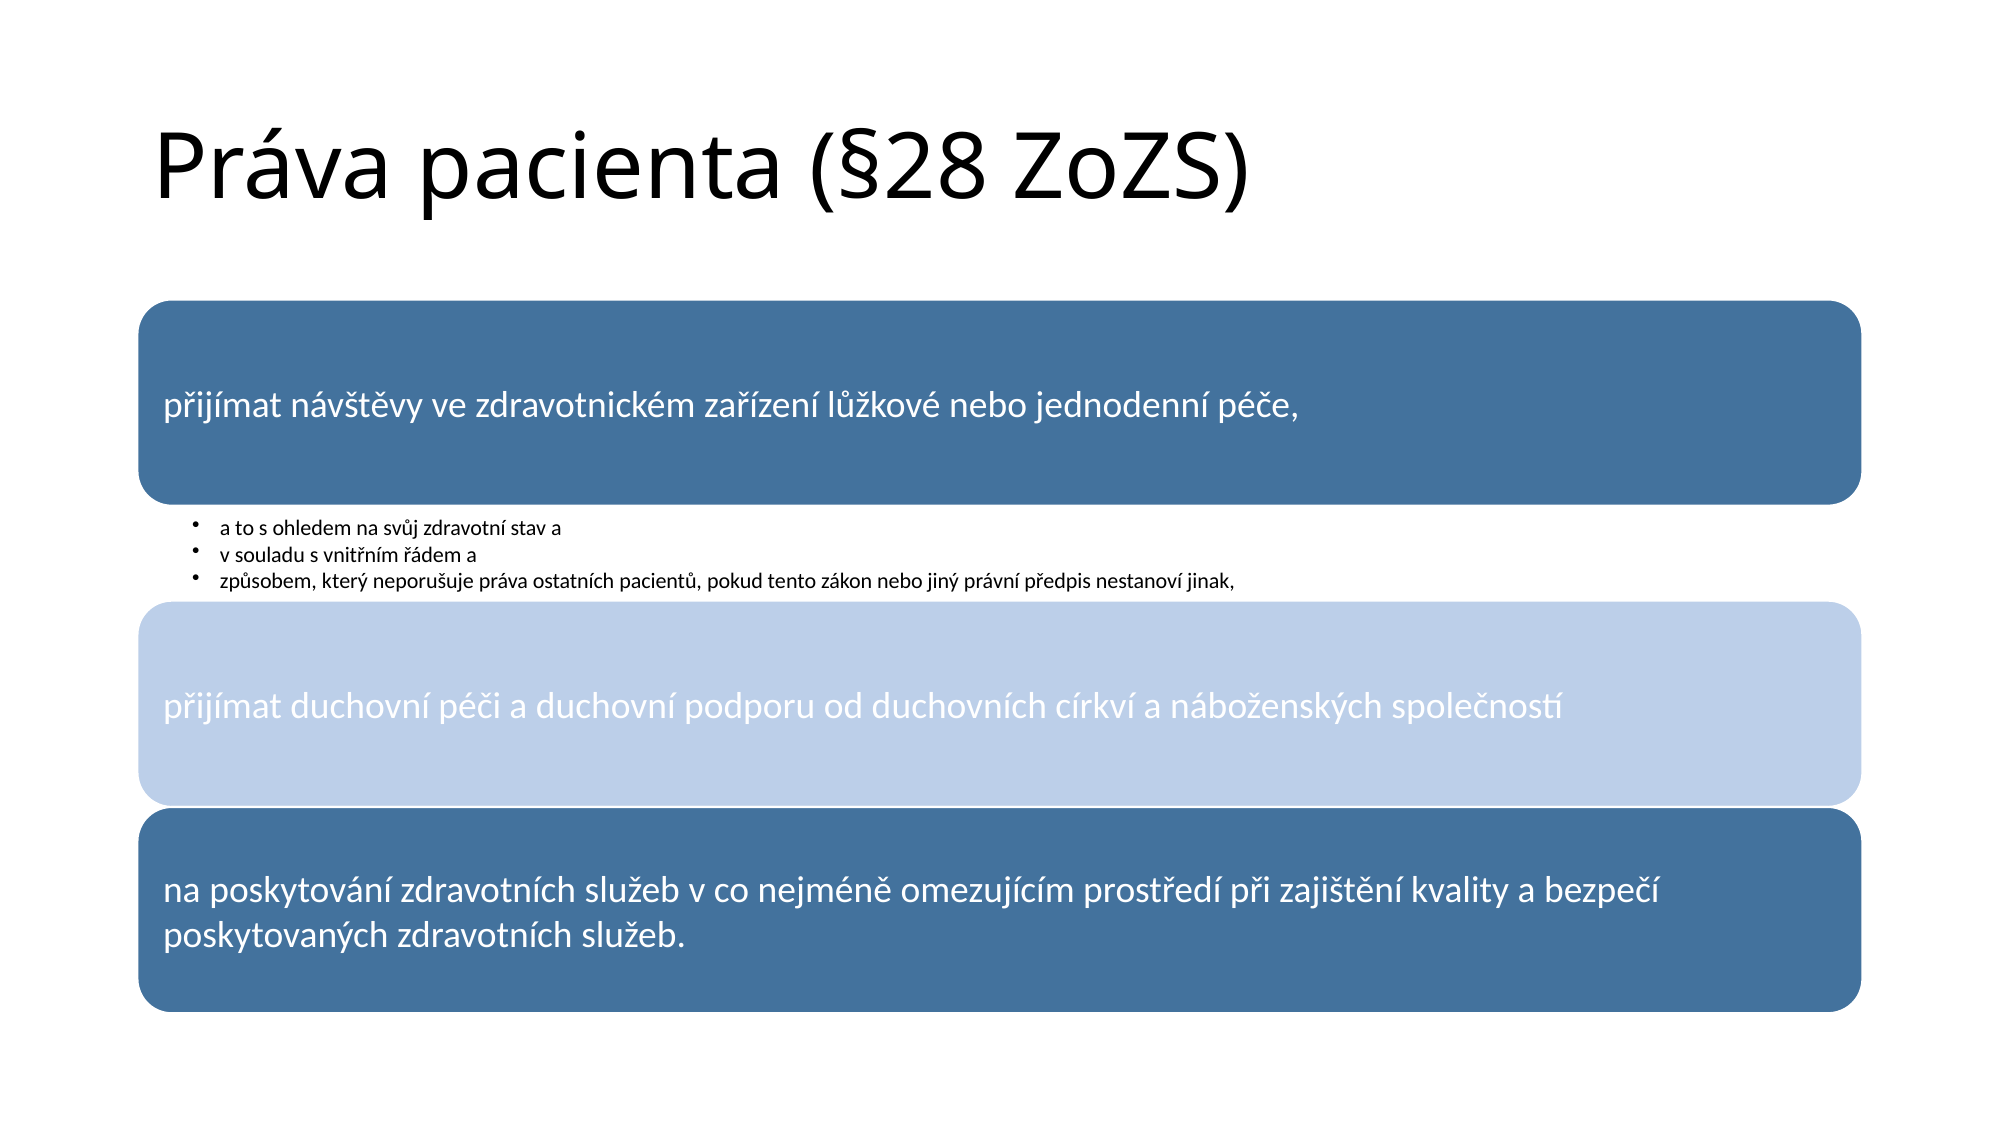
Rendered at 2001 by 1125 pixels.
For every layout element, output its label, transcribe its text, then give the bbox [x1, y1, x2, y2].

title Práva pacienta (§28 ZoZS) [137, 59, 1863, 278]
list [137, 299, 1863, 1014]
